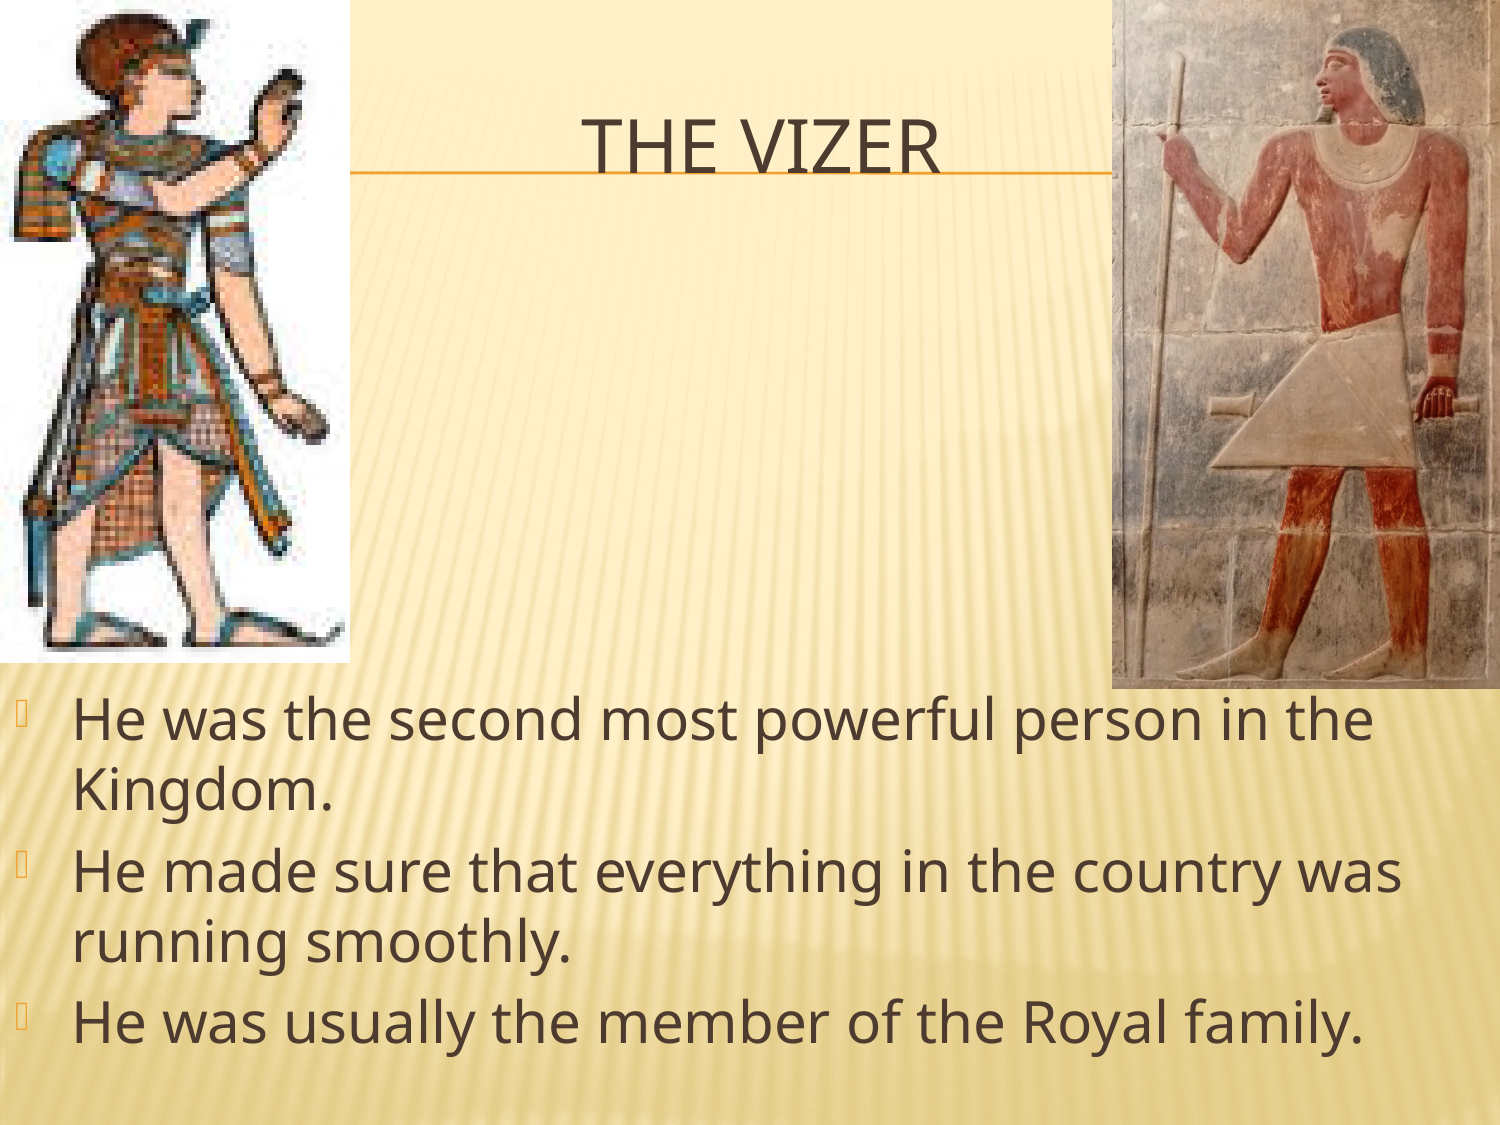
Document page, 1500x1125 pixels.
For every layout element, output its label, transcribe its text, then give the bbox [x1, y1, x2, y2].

picture [1112, 0, 1500, 690]
list He was the second most powerful person in the Kingdom. He made sure that everything in the country was running smoothly. He was usually the member of the Royal family. [0, 675, 1500, 1125]
picture [0, 0, 351, 663]
title The Vizer [358, 75, 1102, 213]
